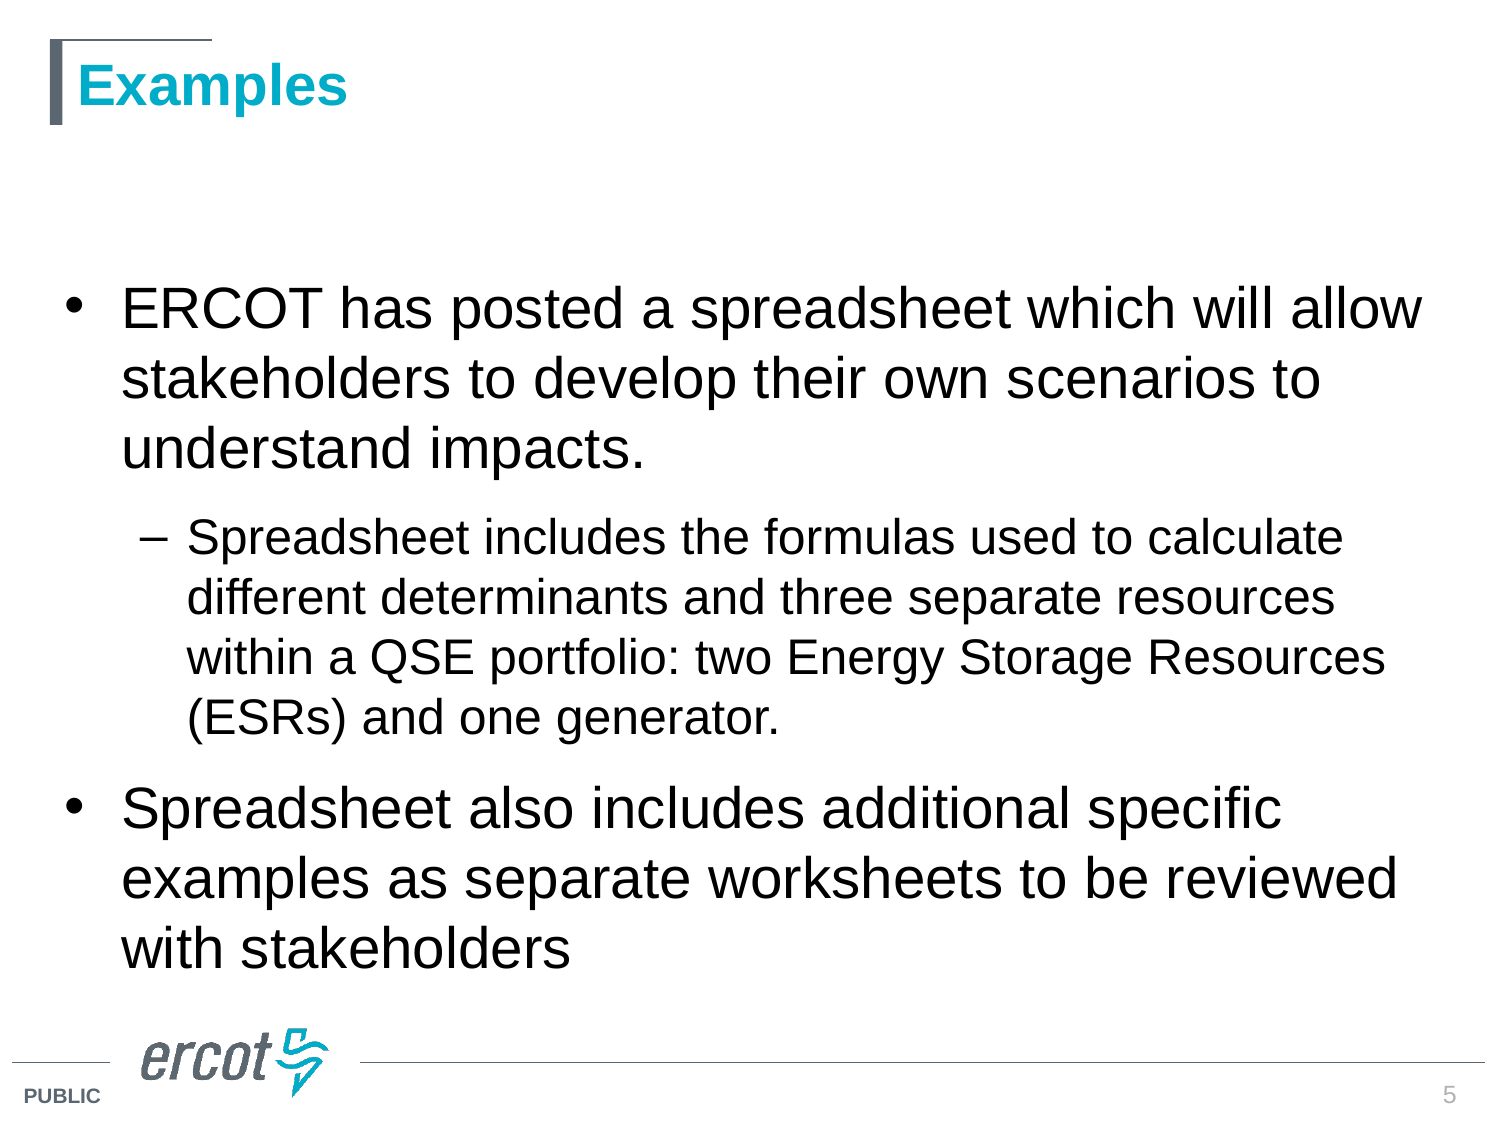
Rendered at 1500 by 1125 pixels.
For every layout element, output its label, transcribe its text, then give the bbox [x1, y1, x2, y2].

title Examples [62, 39, 1450, 228]
list ERCOT has posted a spreadsheet which will allow stakeholders to develop their own scenarios to understand impacts. Spreadsheet includes the formulas used to calculate different determinants and three separate resources within a QSE portfolio: two Energy Storage Resources (ESRs) and one generator. Spreadsheet also includes additional specific examples as separate worksheets to be reviewed with stakeholders [50, 262, 1450, 972]
picture [137, 1024, 332, 1100]
slide_number 5 [1412, 1076, 1488, 1112]
